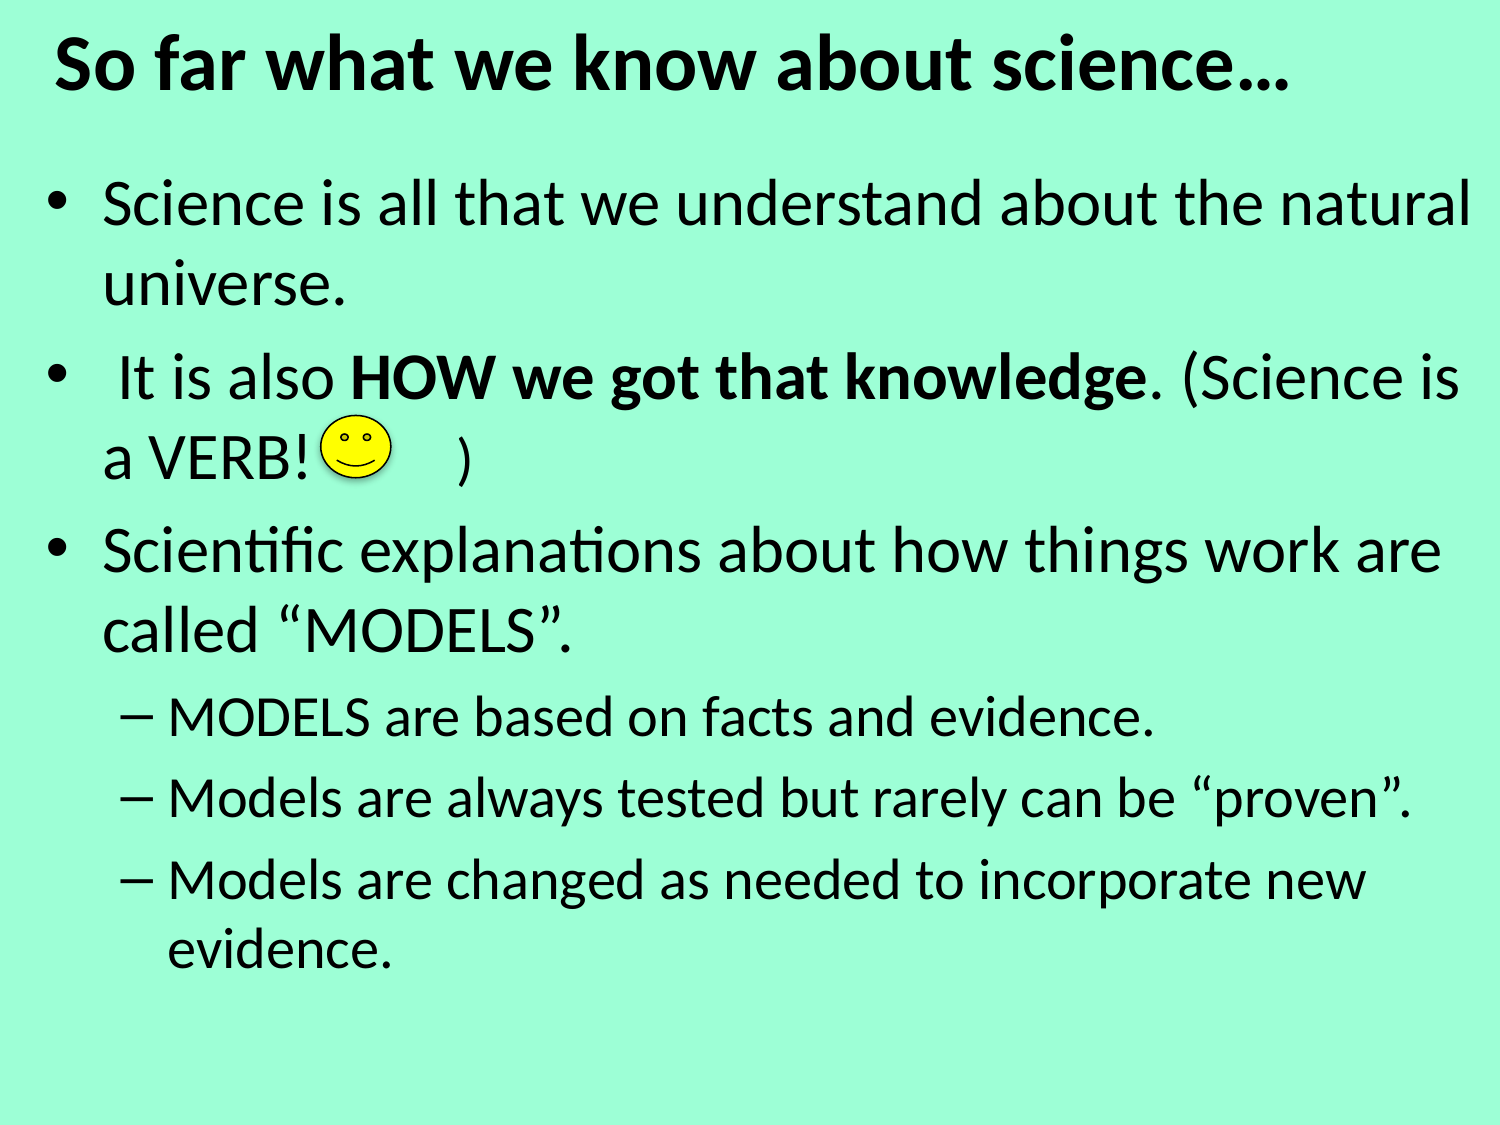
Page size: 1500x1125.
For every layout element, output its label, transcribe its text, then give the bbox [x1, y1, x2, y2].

text_box [319, 414, 392, 479]
title So far what we know about science… [0, 0, 1350, 152]
list Science is all that we understand about the natural universe. It is also HOW we got that knowledge. (Science is a VERB! ) Scientific explanations about how things work are called “MODELS”. MODELS are based on facts and evidence. Models are always tested but rarely can be “proven”. Models are changed as needed to incorporate new evidence. [30, 151, 1500, 1125]
